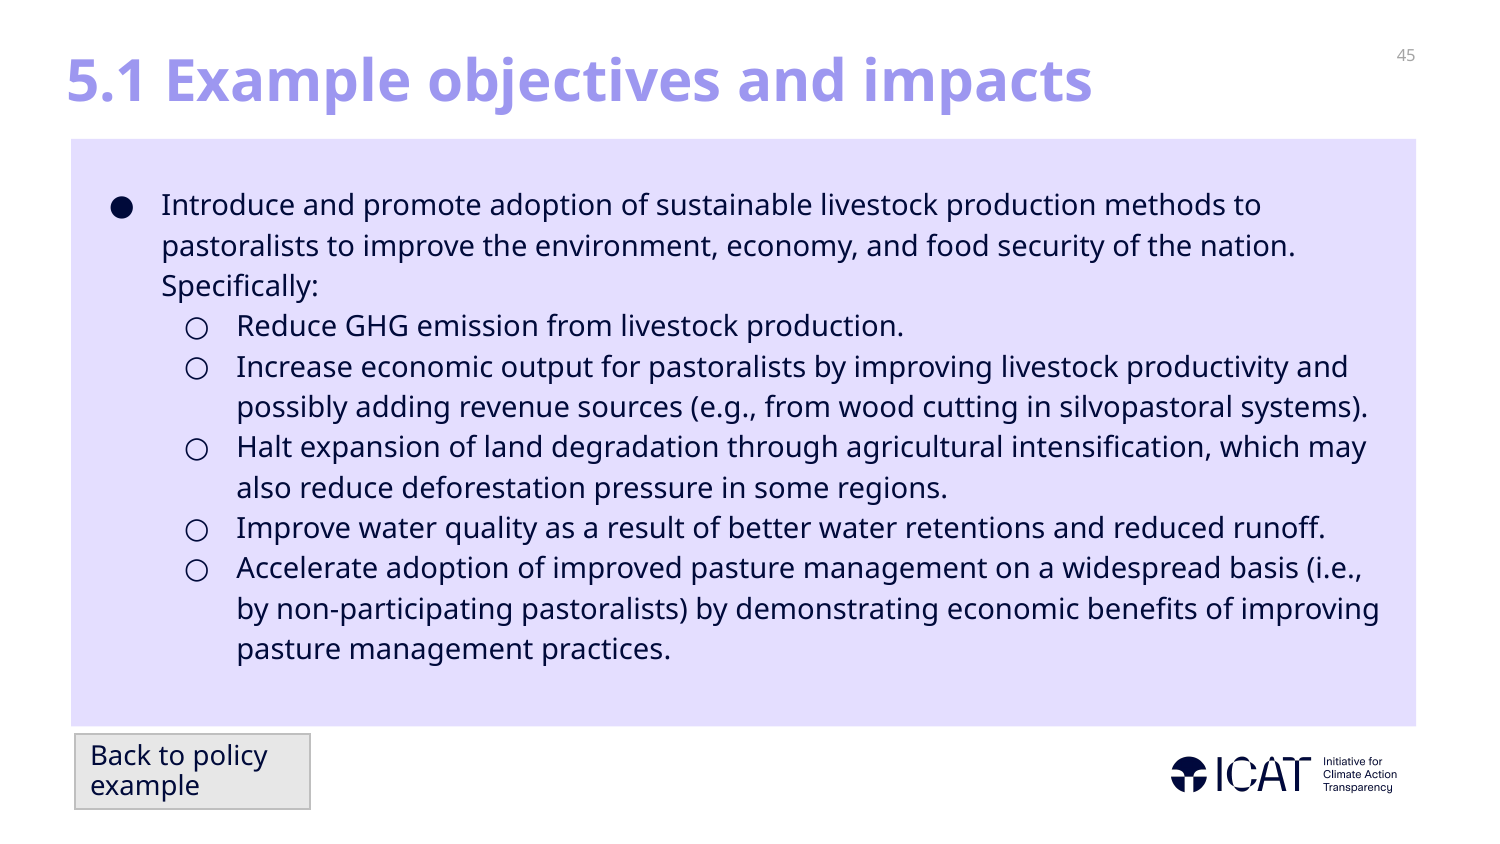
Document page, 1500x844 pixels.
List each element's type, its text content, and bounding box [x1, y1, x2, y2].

text_box Introduce and promote adoption of sustainable livestock production methods to pastoralists to improve the environment, economy, and food security of the nation. Specifically: Reduce GHG emission from livestock production. Increase economic output for pastoralists by improving livestock productivity and possibly adding revenue sources (e.g., from wood cutting in silvopastoral systems). Halt expansion of land degradation through agricultural intensification, which may also reduce deforestation pressure in some regions. Improve water quality as a result of better water retentions and reduced runoff. Accelerate adoption of improved pasture management on a widespread basis (i.e., by non-participating pastoralists) by demonstrating economic benefits of improving pasture management practices. [71, 138, 1417, 727]
title 5.1 Example objectives and impacts [51, 35, 1449, 130]
list Back to policy example [75, 733, 310, 809]
text_box [114, 753, 310, 791]
picture [1171, 724, 1430, 824]
